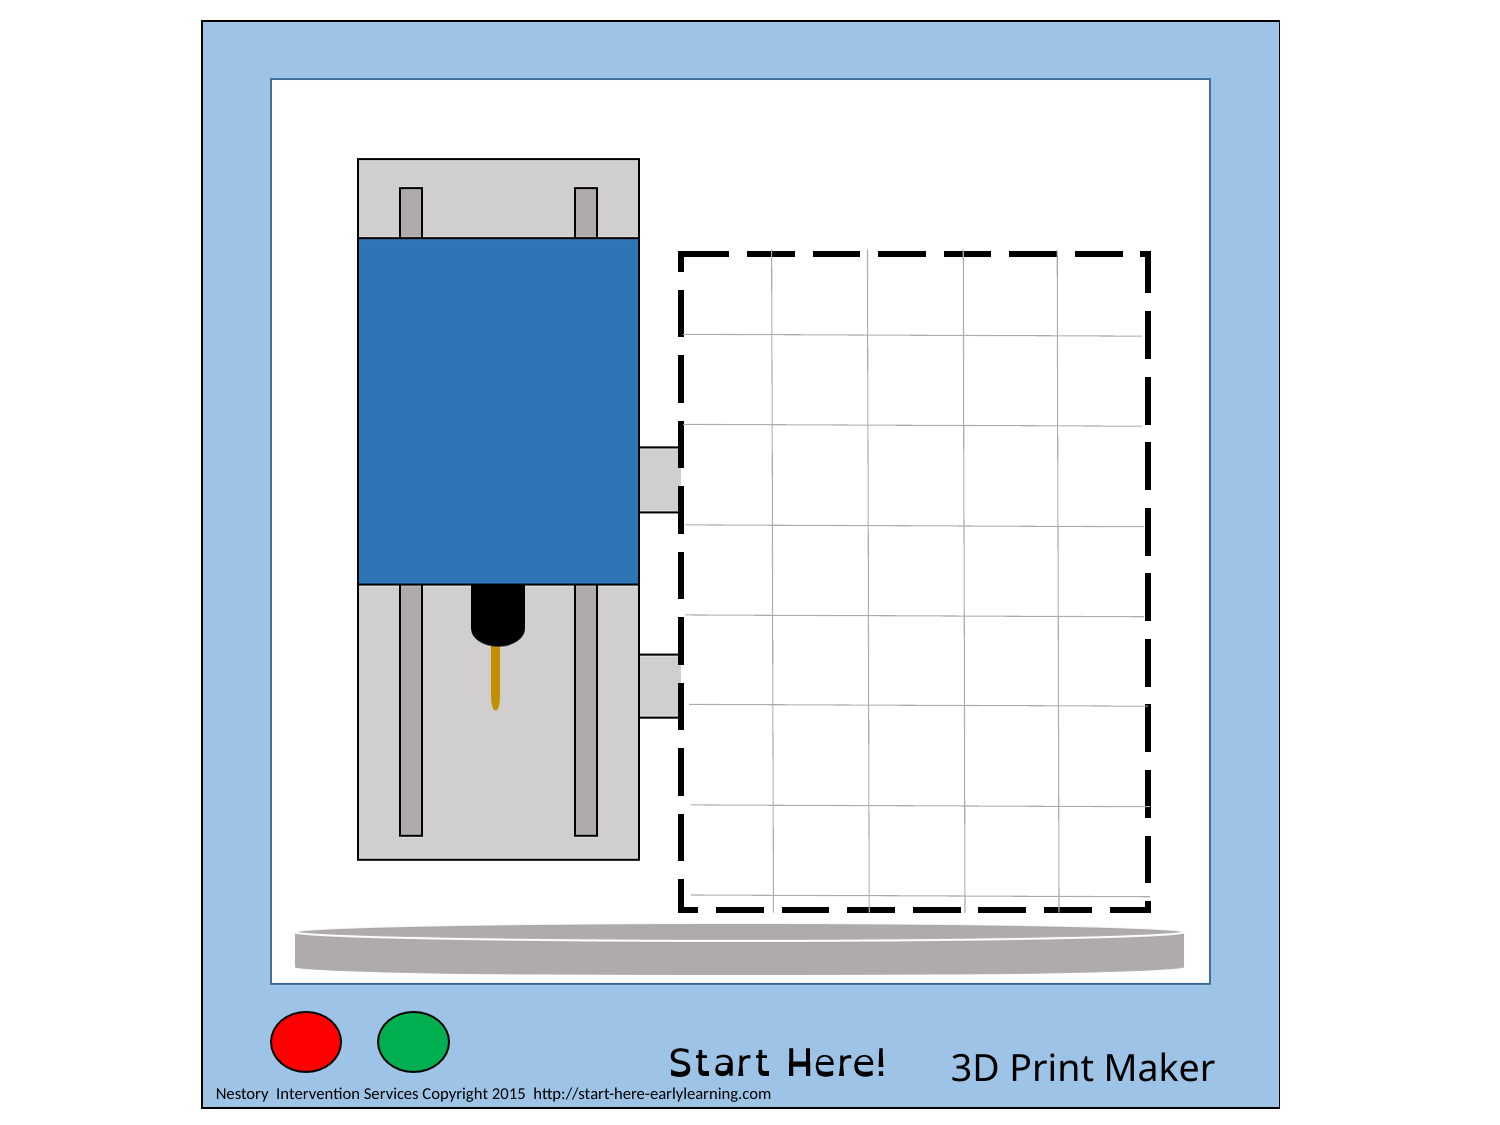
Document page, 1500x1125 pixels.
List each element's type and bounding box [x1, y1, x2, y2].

text_box [201, 20, 1280, 1111]
